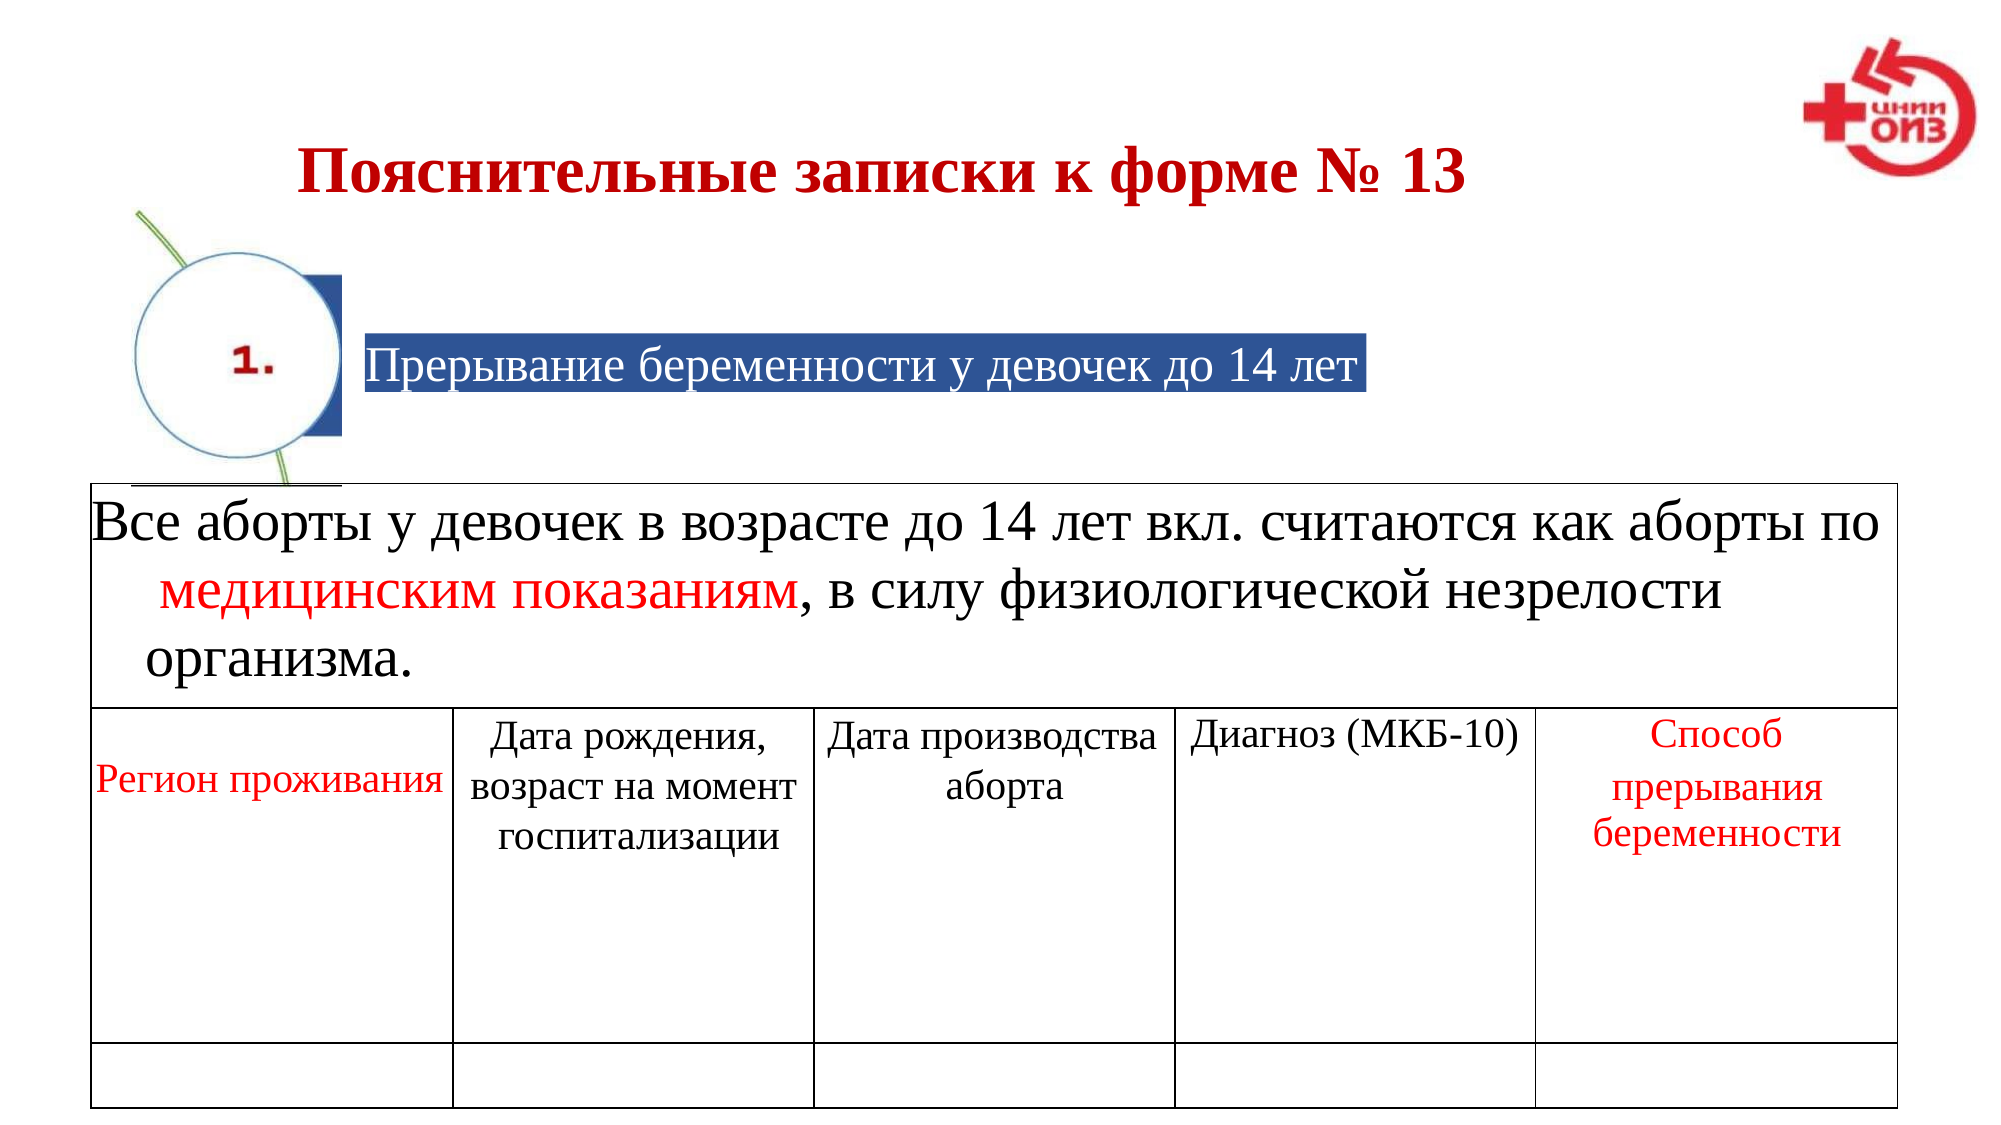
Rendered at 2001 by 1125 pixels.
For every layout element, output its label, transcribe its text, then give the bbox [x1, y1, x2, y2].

title Пояснительные записки к форме № 13 [295, 123, 1471, 314]
table_cell [815, 1044, 1174, 1107]
picture [131, 207, 342, 488]
table_cell [92, 1044, 452, 1107]
text_box Прерывание беременности у девочек до 14 лет [364, 333, 1367, 392]
table_cell Способ прерывания беременности [1536, 709, 1897, 1042]
table_cell Дата производства аборта [815, 709, 1174, 1042]
table_cell Диагноз (МКБ-10) [1176, 709, 1535, 1042]
picture [1795, 34, 1981, 181]
table_cell Дата рождения, возраст на момент госпитализации [454, 709, 813, 1042]
table_cell [454, 1044, 813, 1107]
table_header Все аборты у девочек в возрасте до 14 лет вкл. считаются как аборты по медицинским показаниям, в силу физиологической незрелости организма. [92, 484, 1897, 707]
table_cell Регион проживания [92, 709, 452, 1042]
table_cell [1176, 1044, 1535, 1107]
table_cell [1536, 1044, 1897, 1107]
